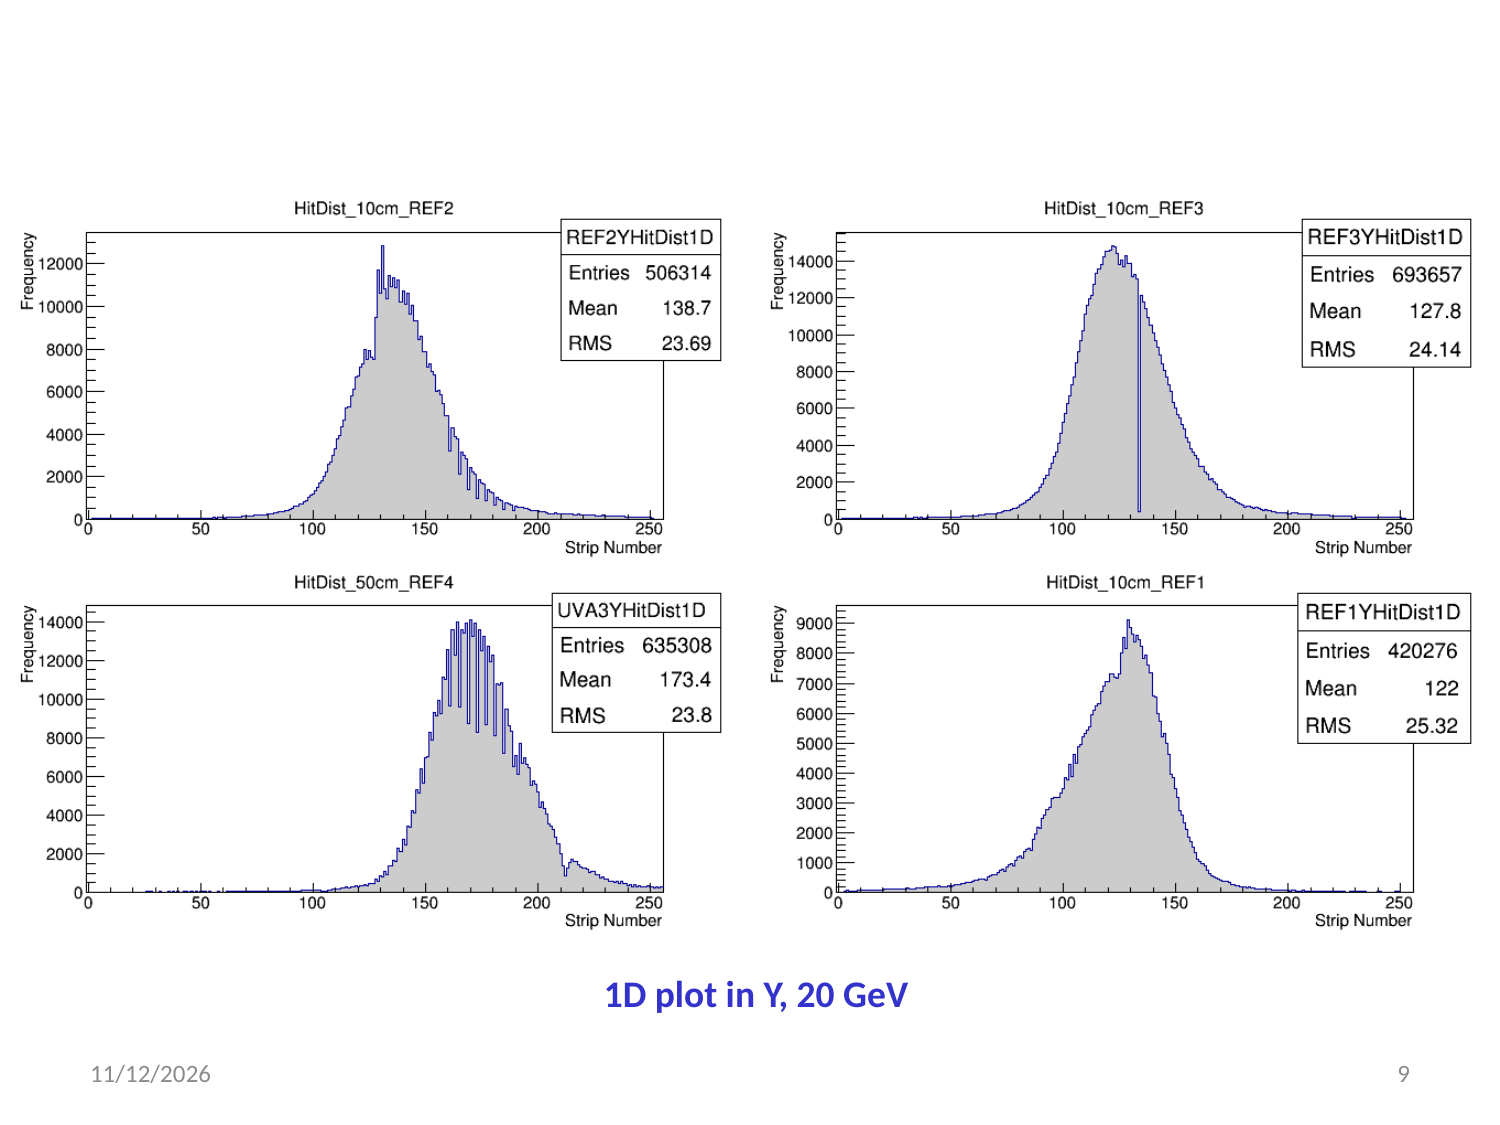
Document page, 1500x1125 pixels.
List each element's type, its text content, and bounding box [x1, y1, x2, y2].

picture [0, 189, 1500, 936]
slide_number 9 [1074, 1042, 1425, 1103]
text_box 1D plot in Y, 20 GeV [337, 962, 1175, 1023]
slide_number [75, 1042, 425, 1103]
